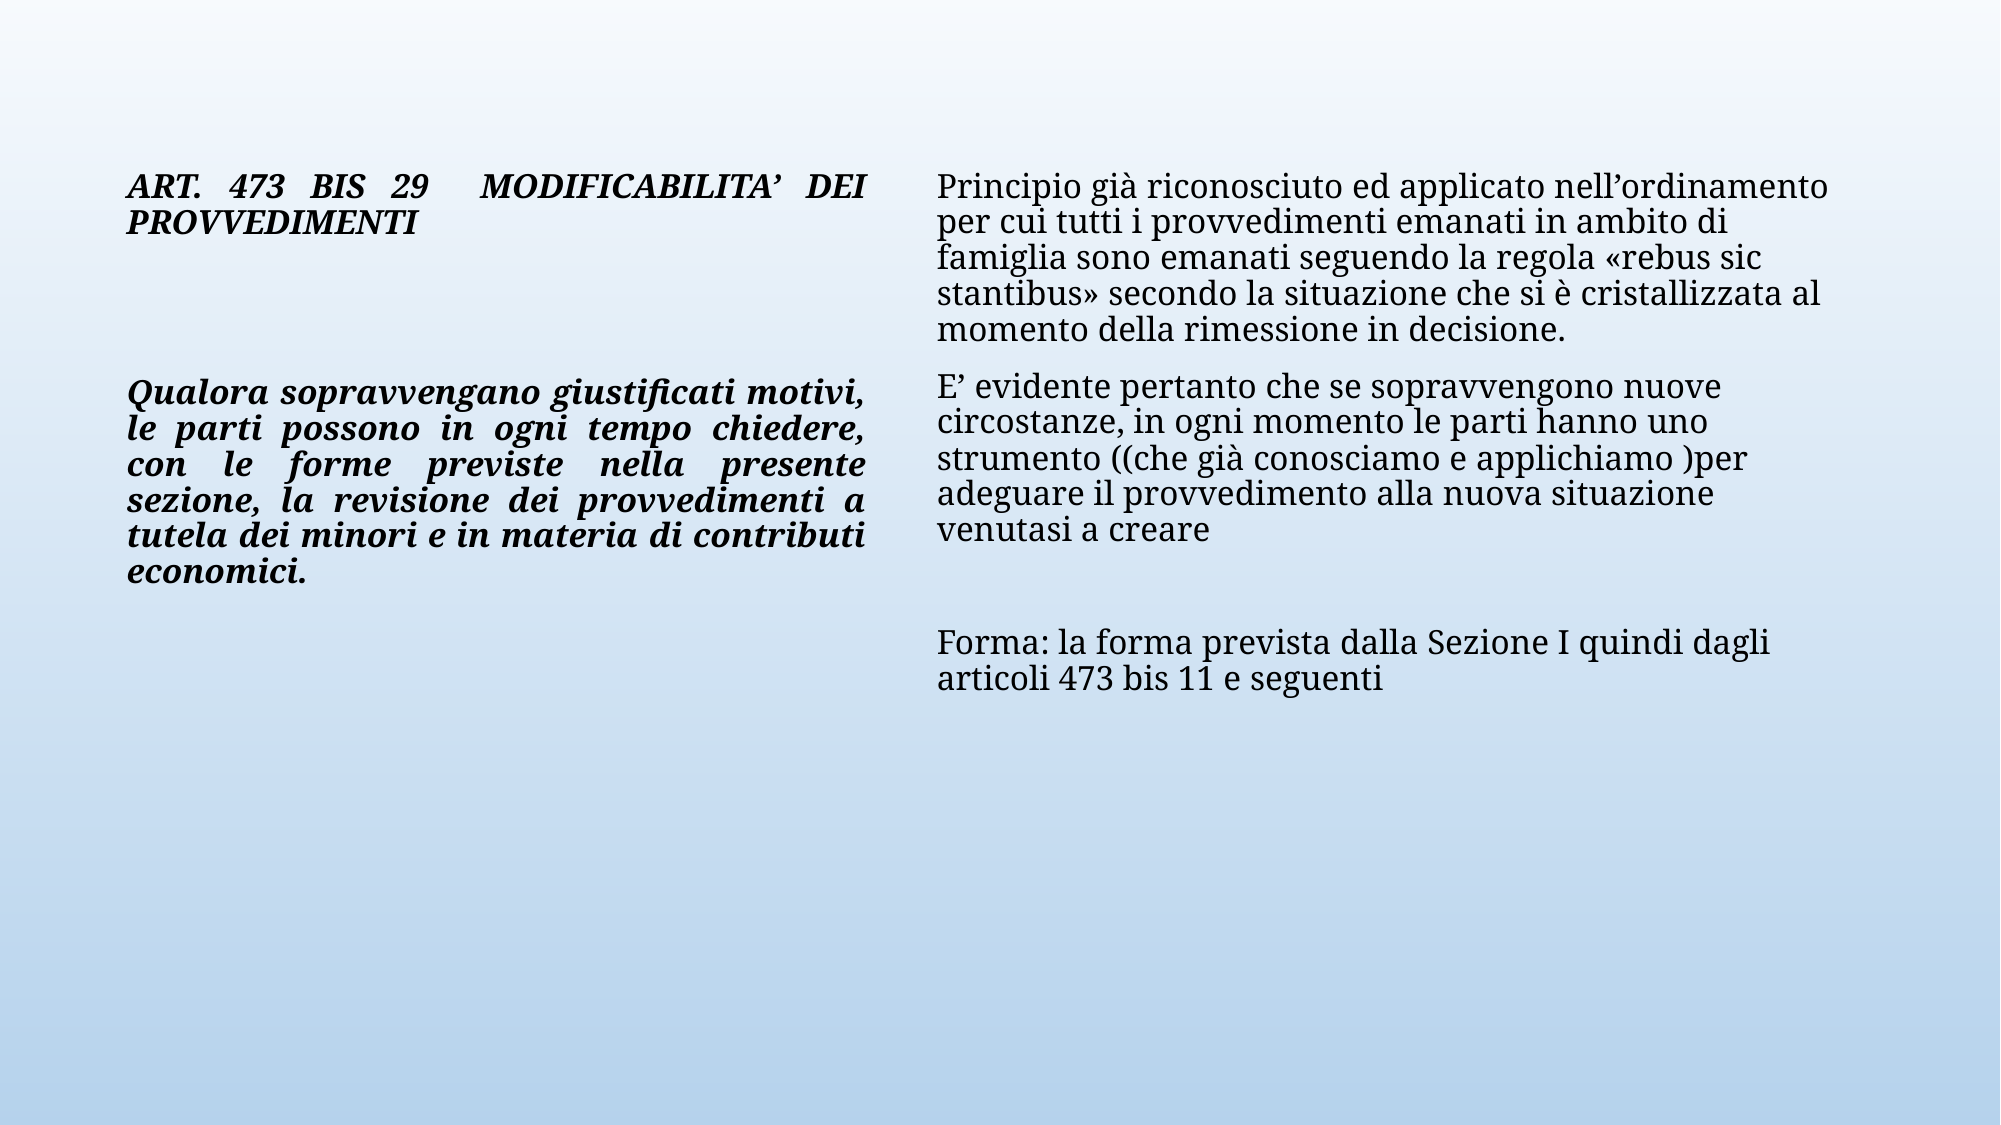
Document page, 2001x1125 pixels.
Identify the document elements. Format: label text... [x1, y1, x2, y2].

list ART. 473 BIS 29 MODIFICABILITA’ DEI PROVVEDIMENTI Qualora sopravvengano giustificati motivi, le parti possono in ogni tempo chiedere, con le forme previste nella presente sezione, la revisione dei provvedimenti a tutela dei minori e in materia di contributi economici. [111, 161, 882, 1105]
list Principio già riconosciuto ed applicato nell’ordinamento per cui tutti i provvedimenti emanati in ambito di famiglia sono emanati seguendo la regola «rebus sic stantibus» secondo la situazione che si è cristallizzata al momento della rimessione in decisione. E’ evidente pertanto che se sopravvengono nuove circostanze, in ogni momento le parti hanno uno strumento ((che già conosciamo e applichiamo )per adeguare il provvedimento alla nuova situazione venutasi a creare Forma: la forma prevista dalla Sezione I quindi dagli articoli 473 bis 11 e seguenti [921, 161, 1863, 1075]
